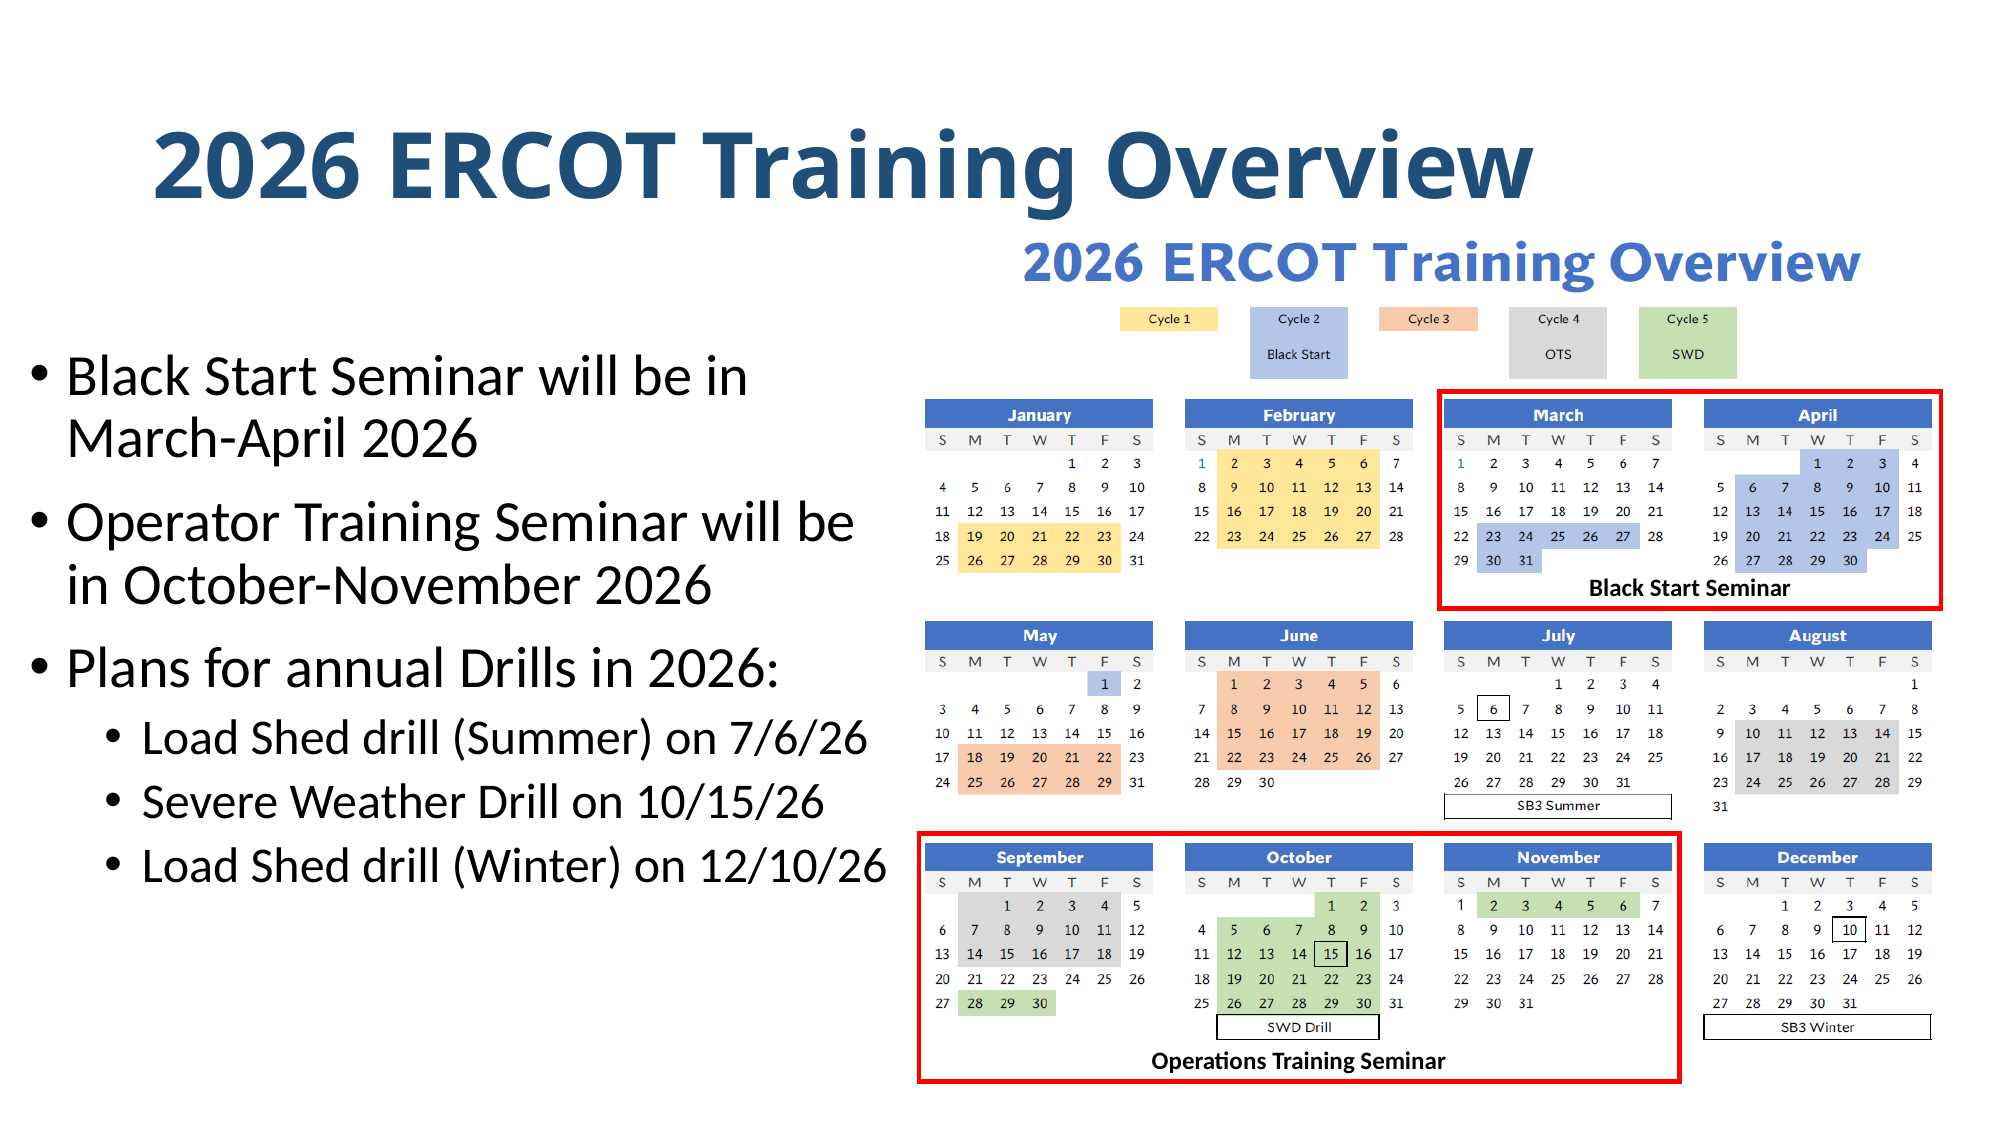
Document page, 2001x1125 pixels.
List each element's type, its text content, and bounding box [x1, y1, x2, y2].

title 2026 ERCOT Training Overview [137, 59, 1863, 278]
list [902, 231, 1954, 1051]
text_box Black Start Seminar will be in March-April 2026 Operator Training Seminar will be in October-November 2026 Plans for annual Drills in 2026: Load Shed drill (Summer) on 7/6/26 Severe Weather Drill on 10/15/26 Load Shed drill (Winter) on 12/10/26 [14, 337, 902, 1051]
text_box Operations Training Seminar [918, 1051, 1680, 1083]
